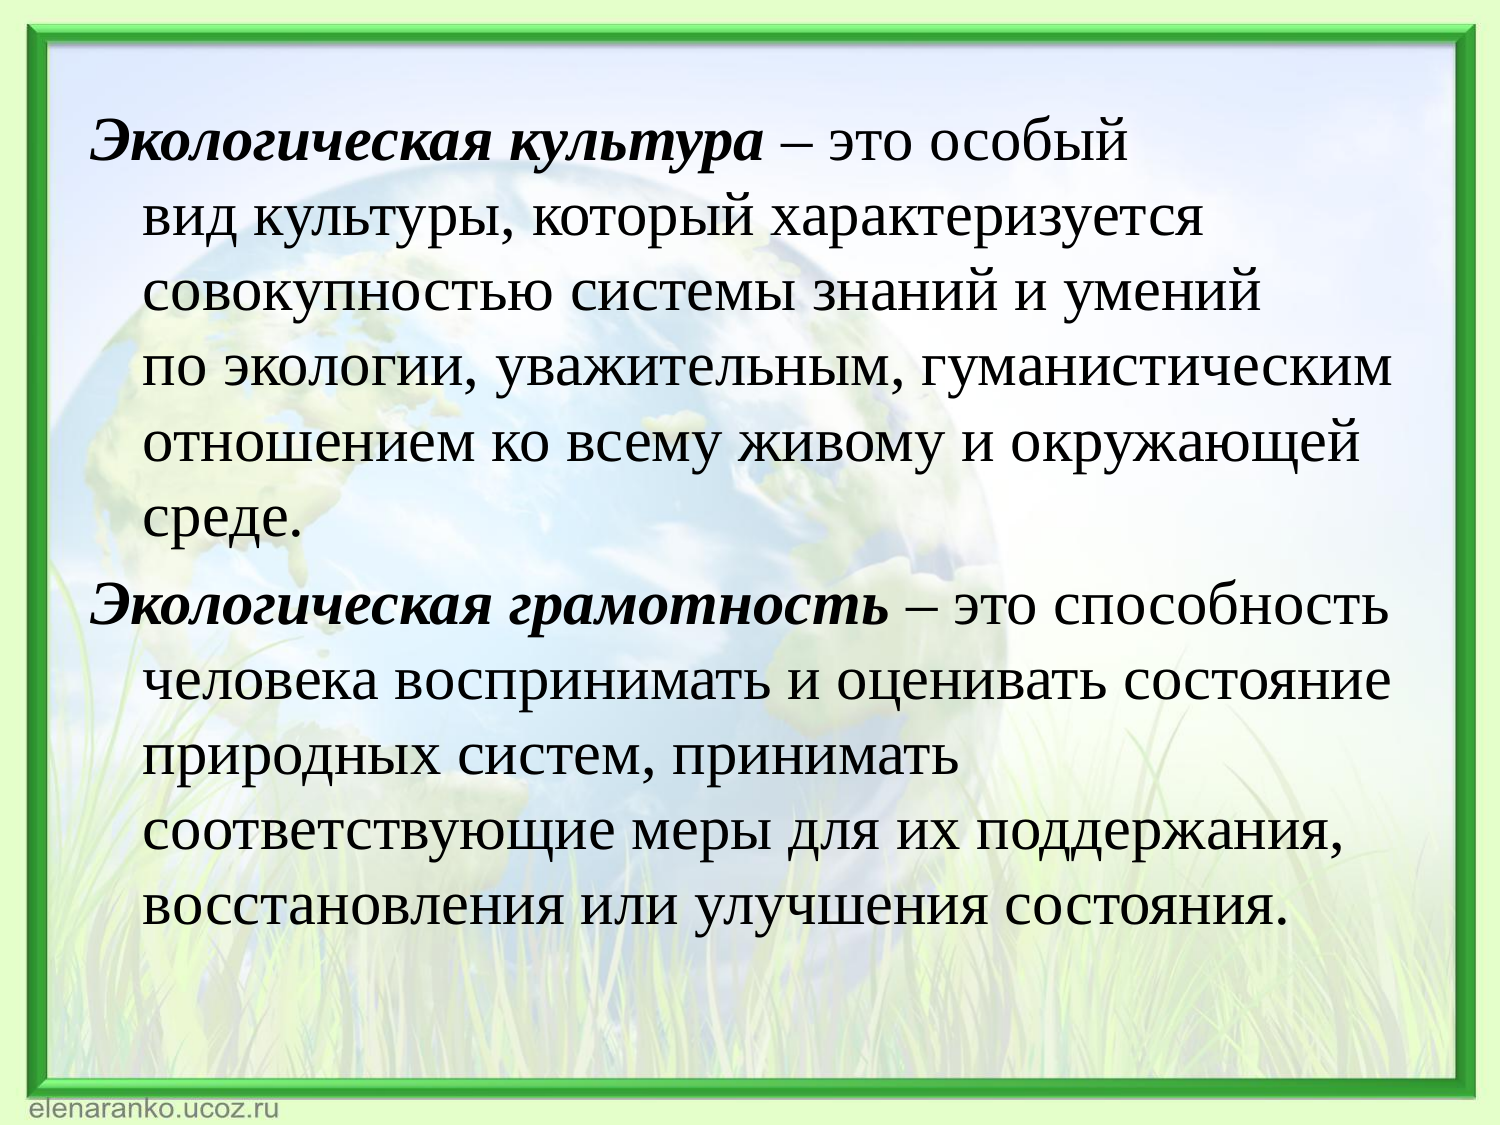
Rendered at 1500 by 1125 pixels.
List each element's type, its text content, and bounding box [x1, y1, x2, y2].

list Экологическая культура – это особый вид культуры, который характеризуется совокупностью системы знаний и умений по экологии, уважительным, гуманистическим отношением ко всему живому и окружающей среде. Экологическая грамотность – это способность человека воспринимать и оценивать состояние природных систем, принимать соответствующие меры для их поддержания, восстановления или улучшения состояния. [75, 90, 1425, 1005]
picture [0, 0, 1500, 1125]
